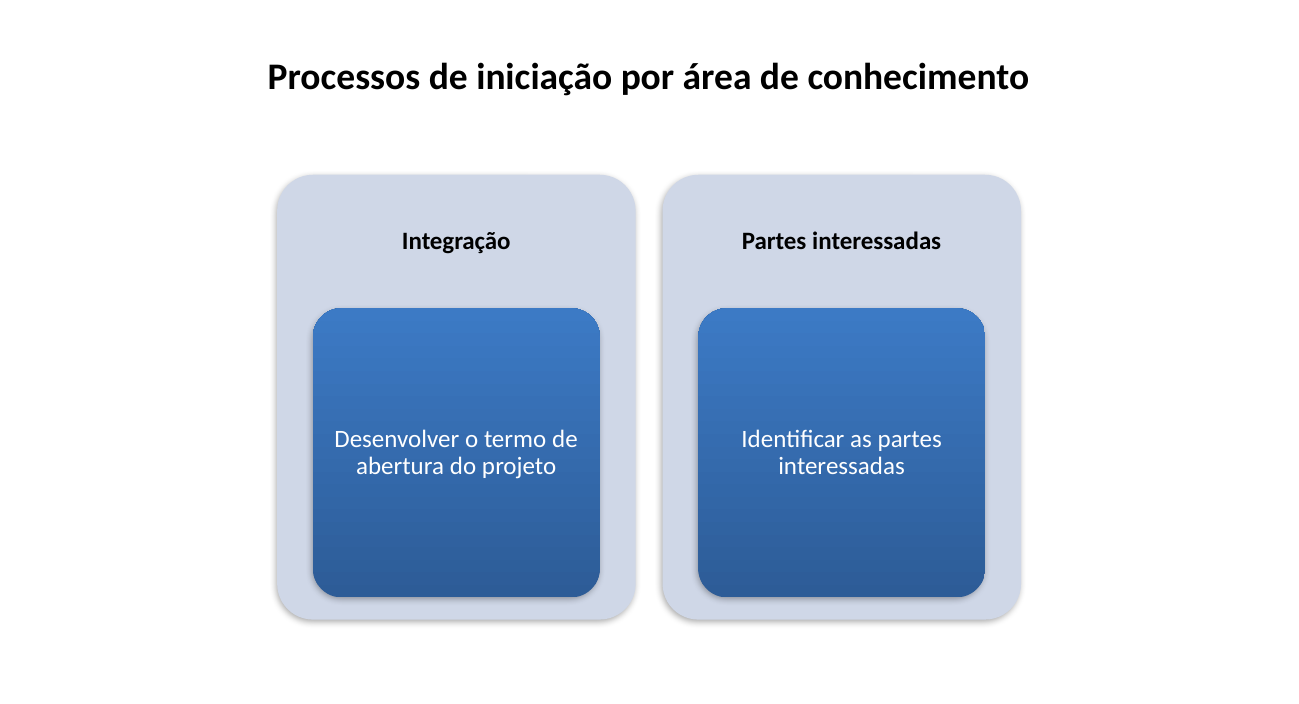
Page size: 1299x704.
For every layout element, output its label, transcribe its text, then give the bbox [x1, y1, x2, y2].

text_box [276, 174, 1022, 620]
text_box Processos de iniciação por área de conhecimento [0, 44, 1299, 106]
